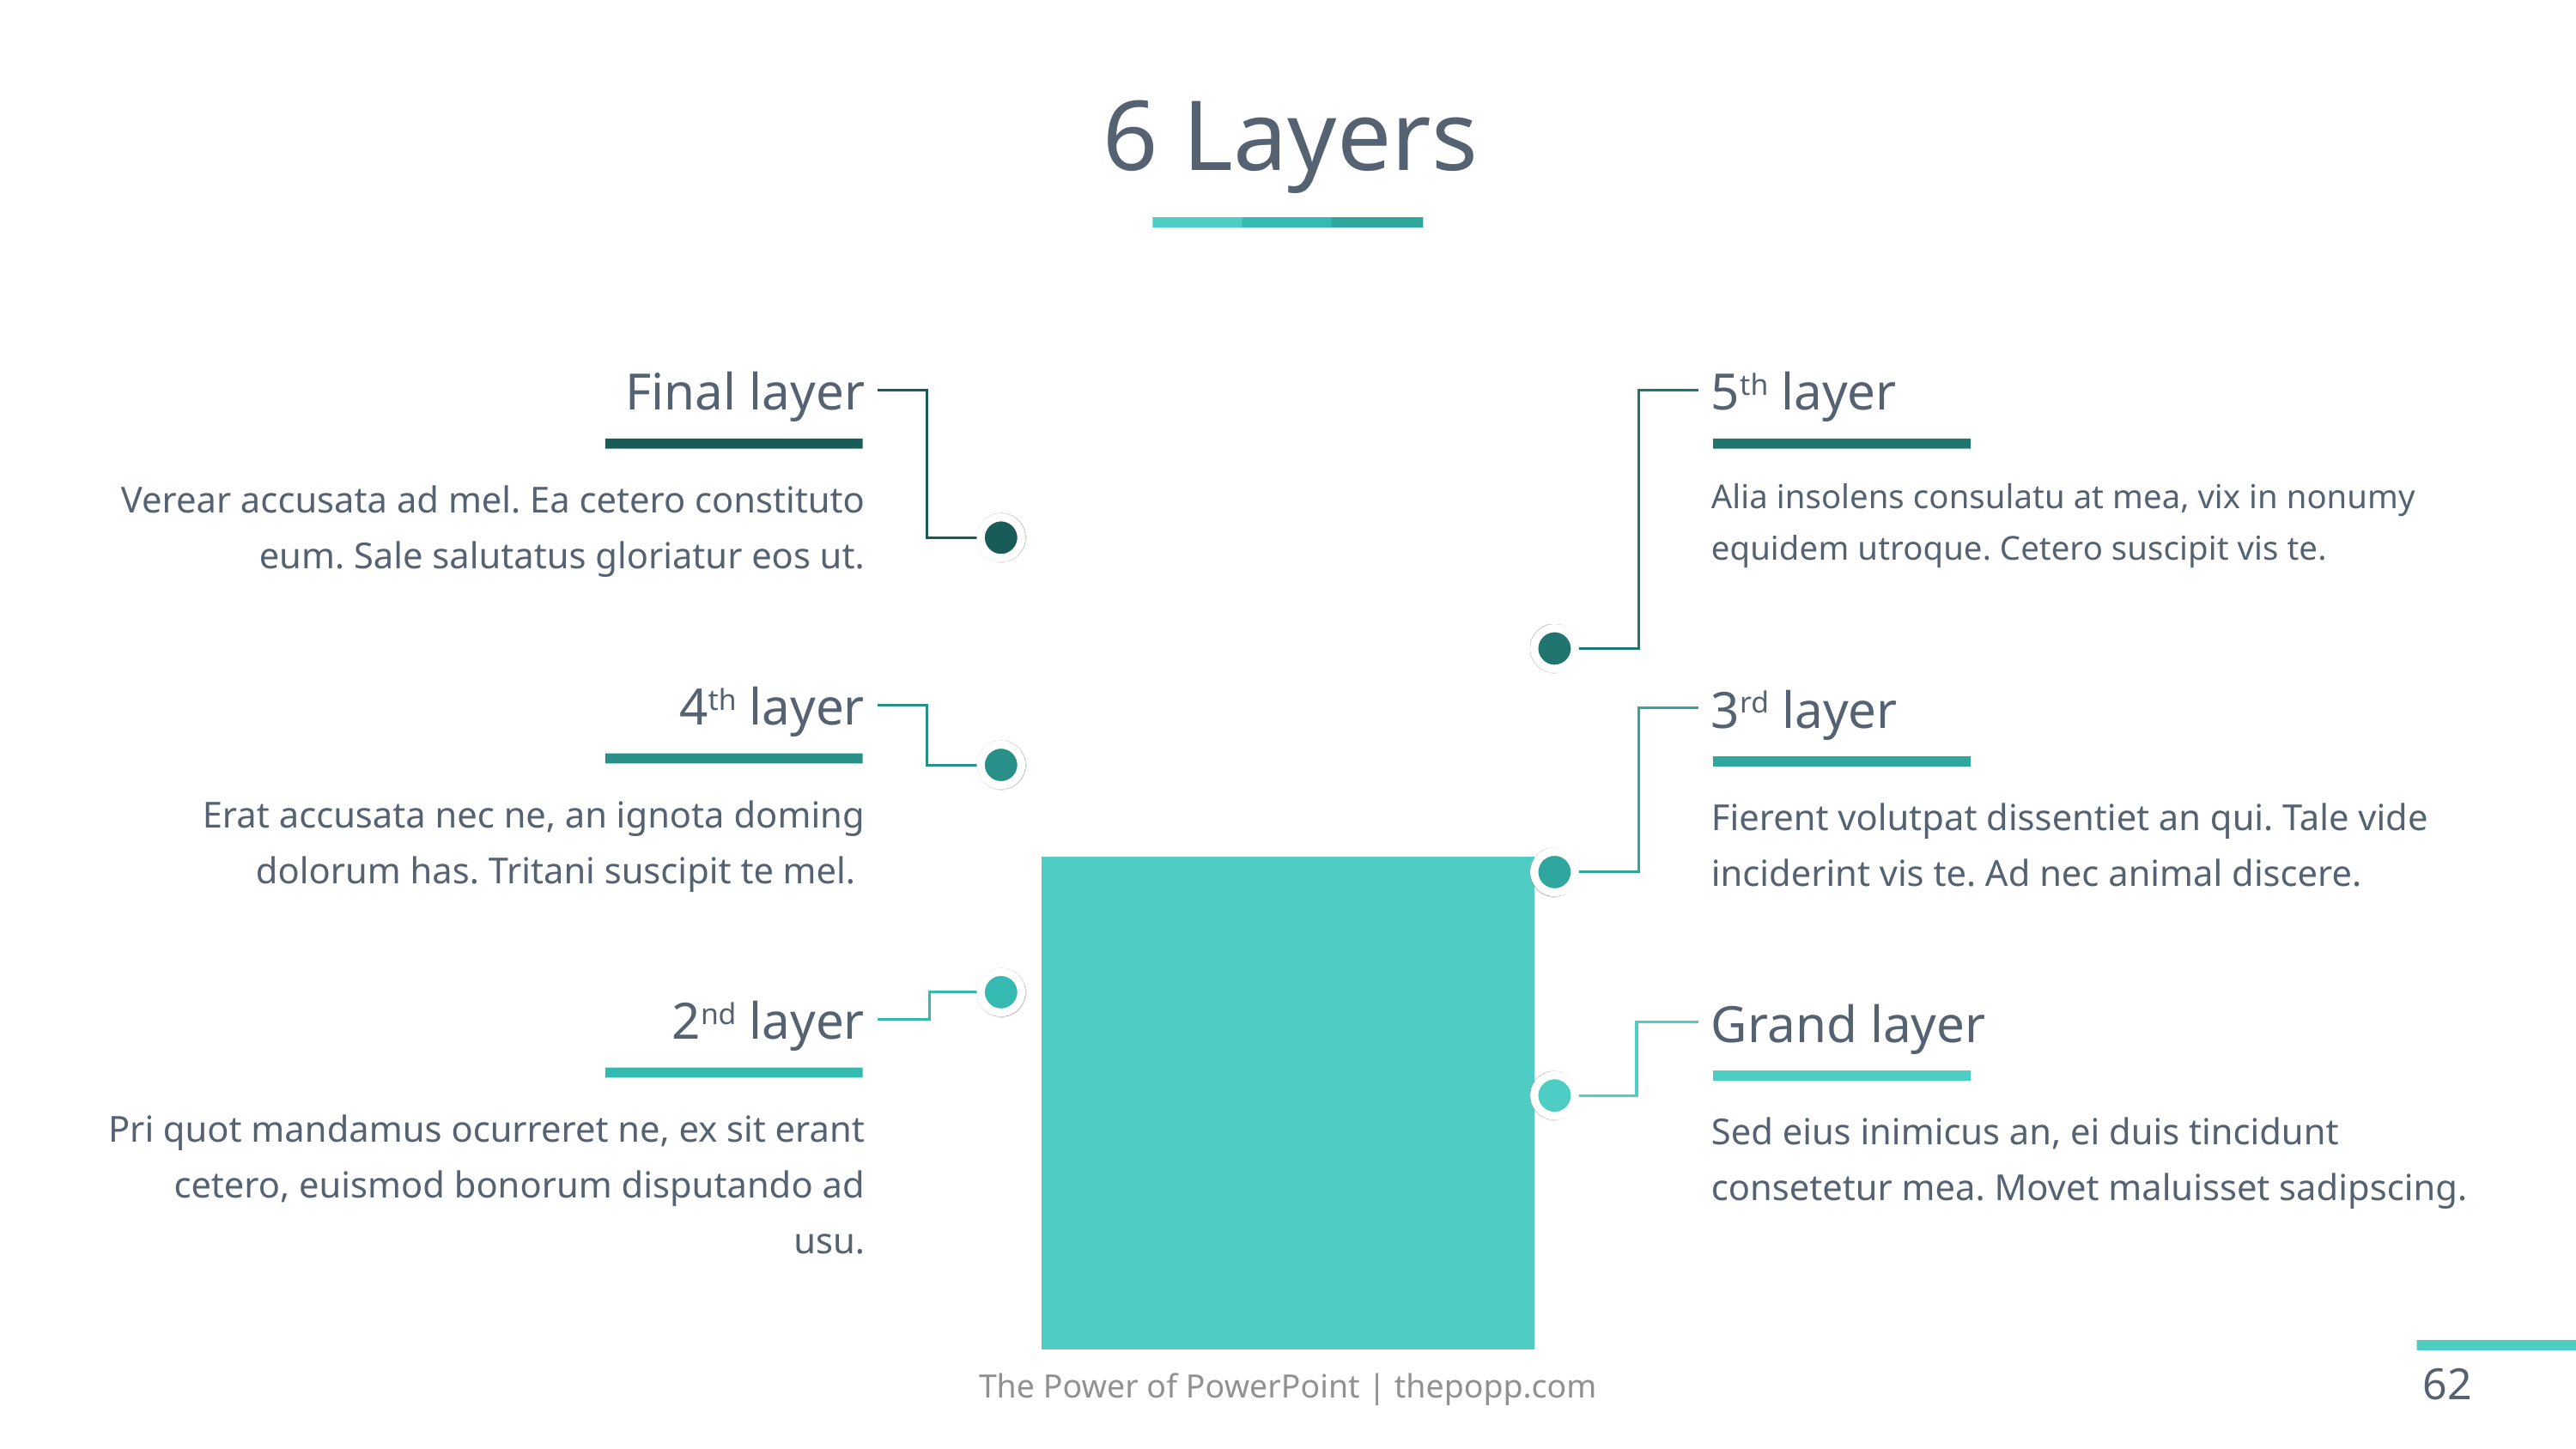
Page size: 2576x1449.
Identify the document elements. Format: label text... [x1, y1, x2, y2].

footer The Power of PowerPoint | thepopp.com [853, 1349, 1723, 1427]
title 6 Layers [69, 49, 2512, 230]
list Alia insolens consulatu at mea, vix in nonumy equidem utroque. Cetero suscipit vis te. [1698, 458, 2482, 615]
list 4th layer [94, 652, 878, 758]
list Final layer [94, 337, 878, 443]
list 3rd layer [1698, 655, 2482, 761]
list Pri quot mandamus ocurreret ne, ex sit erant cetero, euismod bonorum disputando ad usu. [94, 1087, 878, 1245]
list 2nd layer [94, 967, 878, 1072]
list Fierent volutpat dissentiet an qui. Tale vide inciderint vis te. Ad nec animal discere. [1698, 775, 2482, 933]
list Sed eius inimicus an, ei duis tincidunt consetetur mea. Movet maluisset sadipscing. [1698, 1089, 2482, 1247]
list 5th layer [1698, 337, 2482, 443]
list Verear accusata ad mel. Ea cetero constituto eum. Sale salutatus gloriatur eos ut. [94, 458, 878, 615]
slide_number 62 [2409, 1351, 2576, 1421]
list Erat accusata nec ne, an ignota doming dolorum has. Tritani suscipit te mel. [94, 772, 878, 931]
list Grand layer [1698, 969, 2482, 1075]
